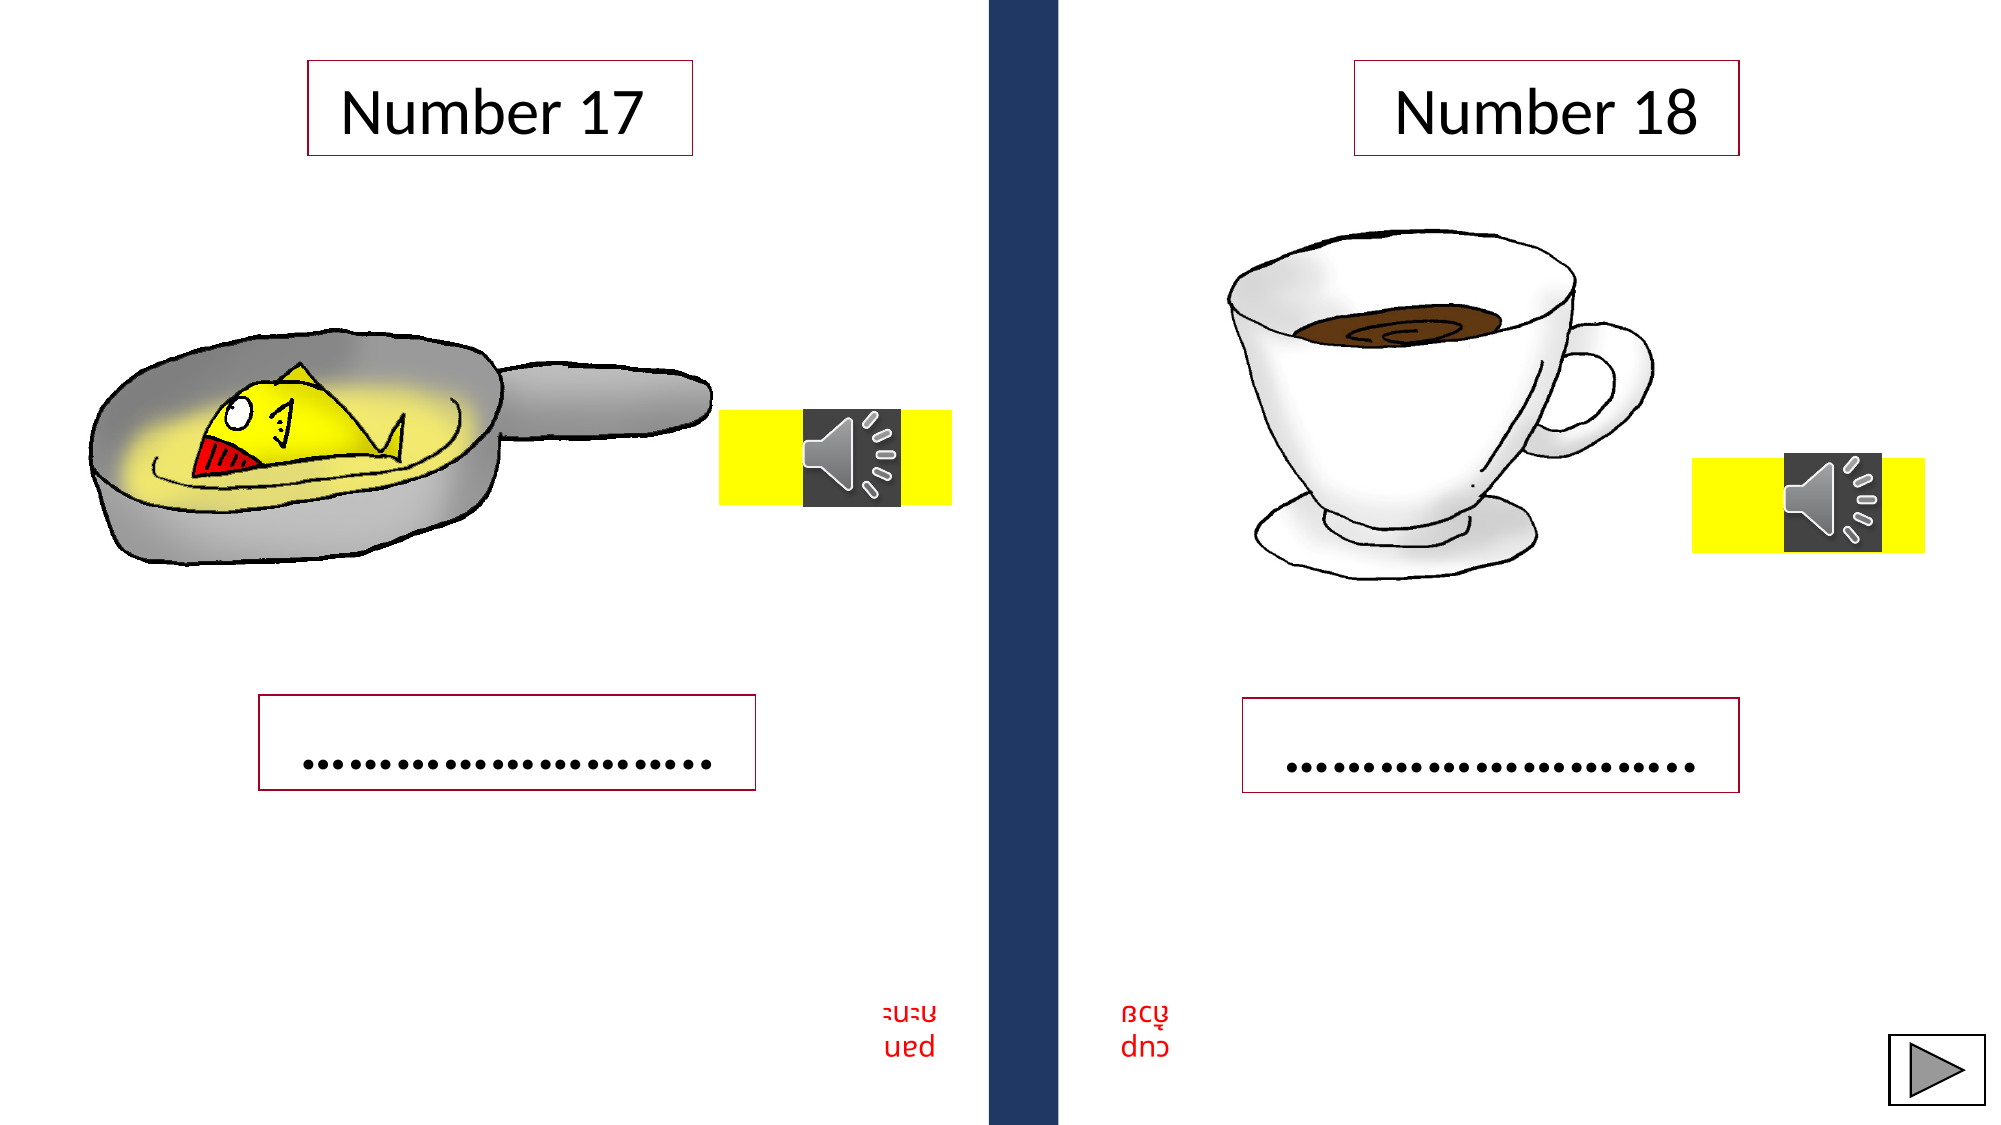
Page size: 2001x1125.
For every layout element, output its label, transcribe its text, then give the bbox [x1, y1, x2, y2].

text_box …………………….. [259, 695, 756, 790]
text_box pan กะทะ [800, 993, 1020, 1078]
table_header [719, 410, 801, 505]
table_header [902, 410, 952, 505]
text_box …………………….. [1242, 697, 1739, 793]
picture [1783, 452, 1884, 553]
table_header [1692, 458, 1783, 553]
text_box cup ถ้วย [1077, 993, 1213, 1078]
picture [801, 407, 902, 508]
text_box Number 17 [308, 60, 693, 156]
text_box [1888, 1034, 1986, 1106]
picture [1199, 212, 1665, 601]
text_box [988, 0, 1059, 1125]
text_box Number 18 [1354, 60, 1739, 156]
picture [65, 267, 719, 601]
table_header [1884, 458, 1925, 553]
